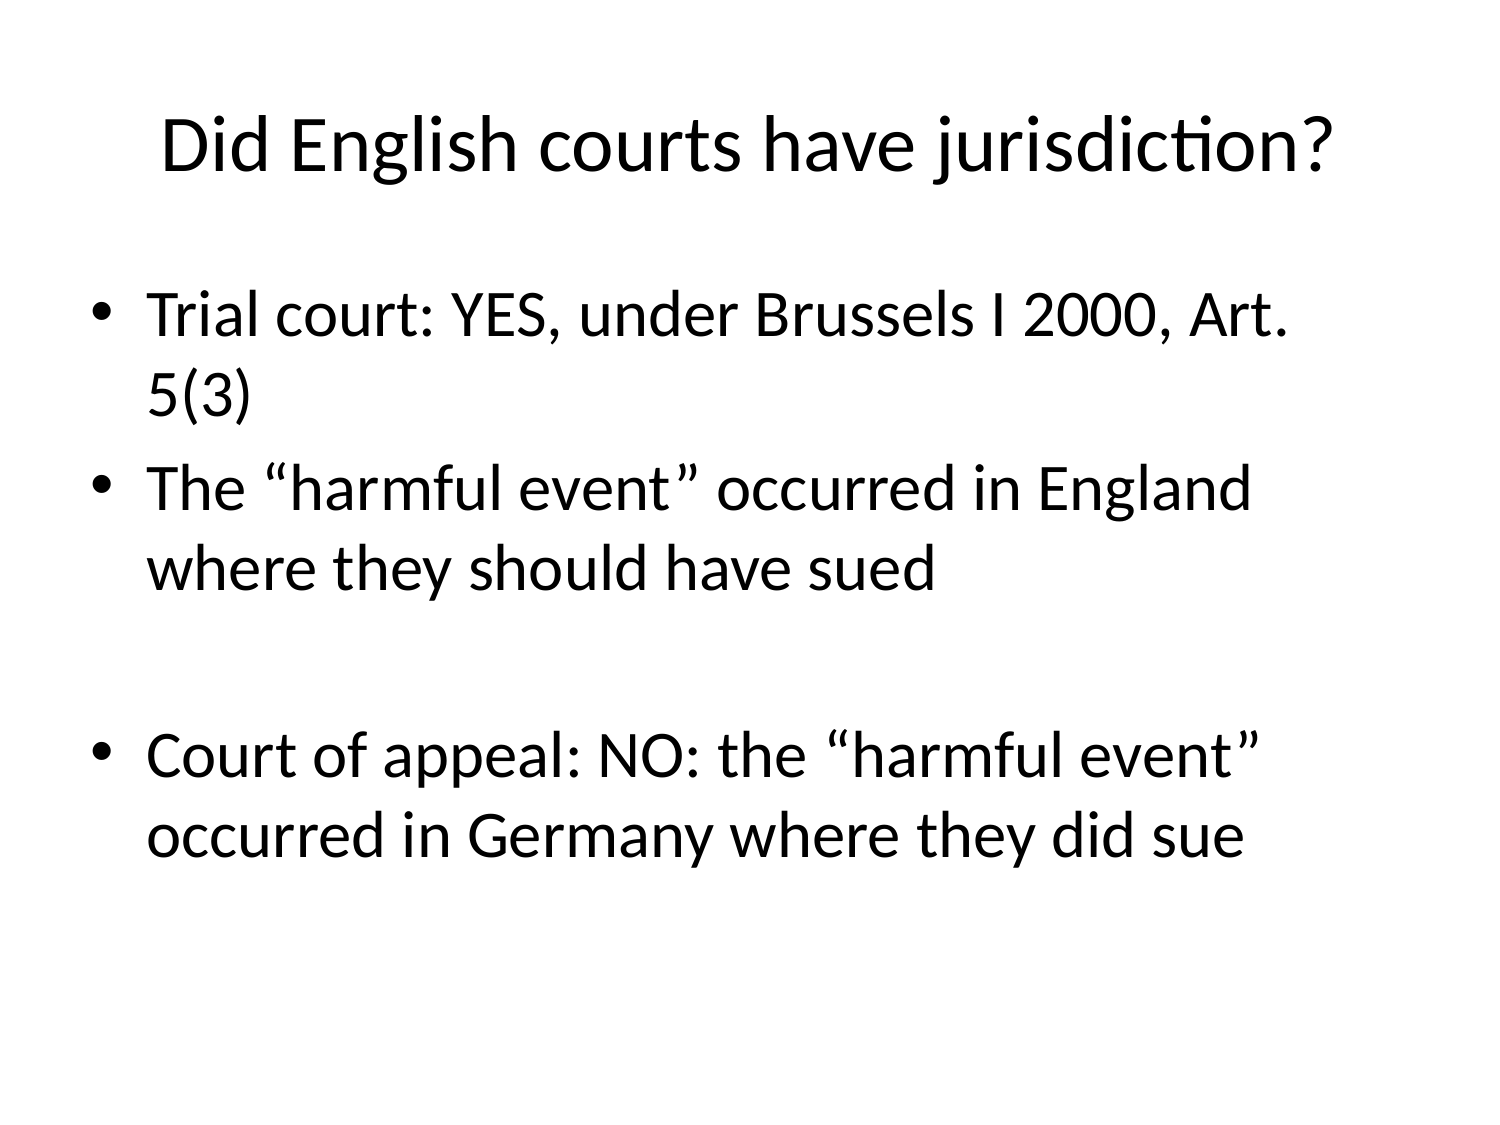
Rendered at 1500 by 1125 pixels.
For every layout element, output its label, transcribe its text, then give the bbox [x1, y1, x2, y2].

list Trial court: YES, under Brussels I 2000, Art. 5(3) The “harmful event” occurred in England where they should have sued Court of appeal: NO: the “harmful event” occurred in Germany where they did sue [75, 262, 1425, 1005]
title Did English courts have jurisdiction? [75, 45, 1425, 233]
